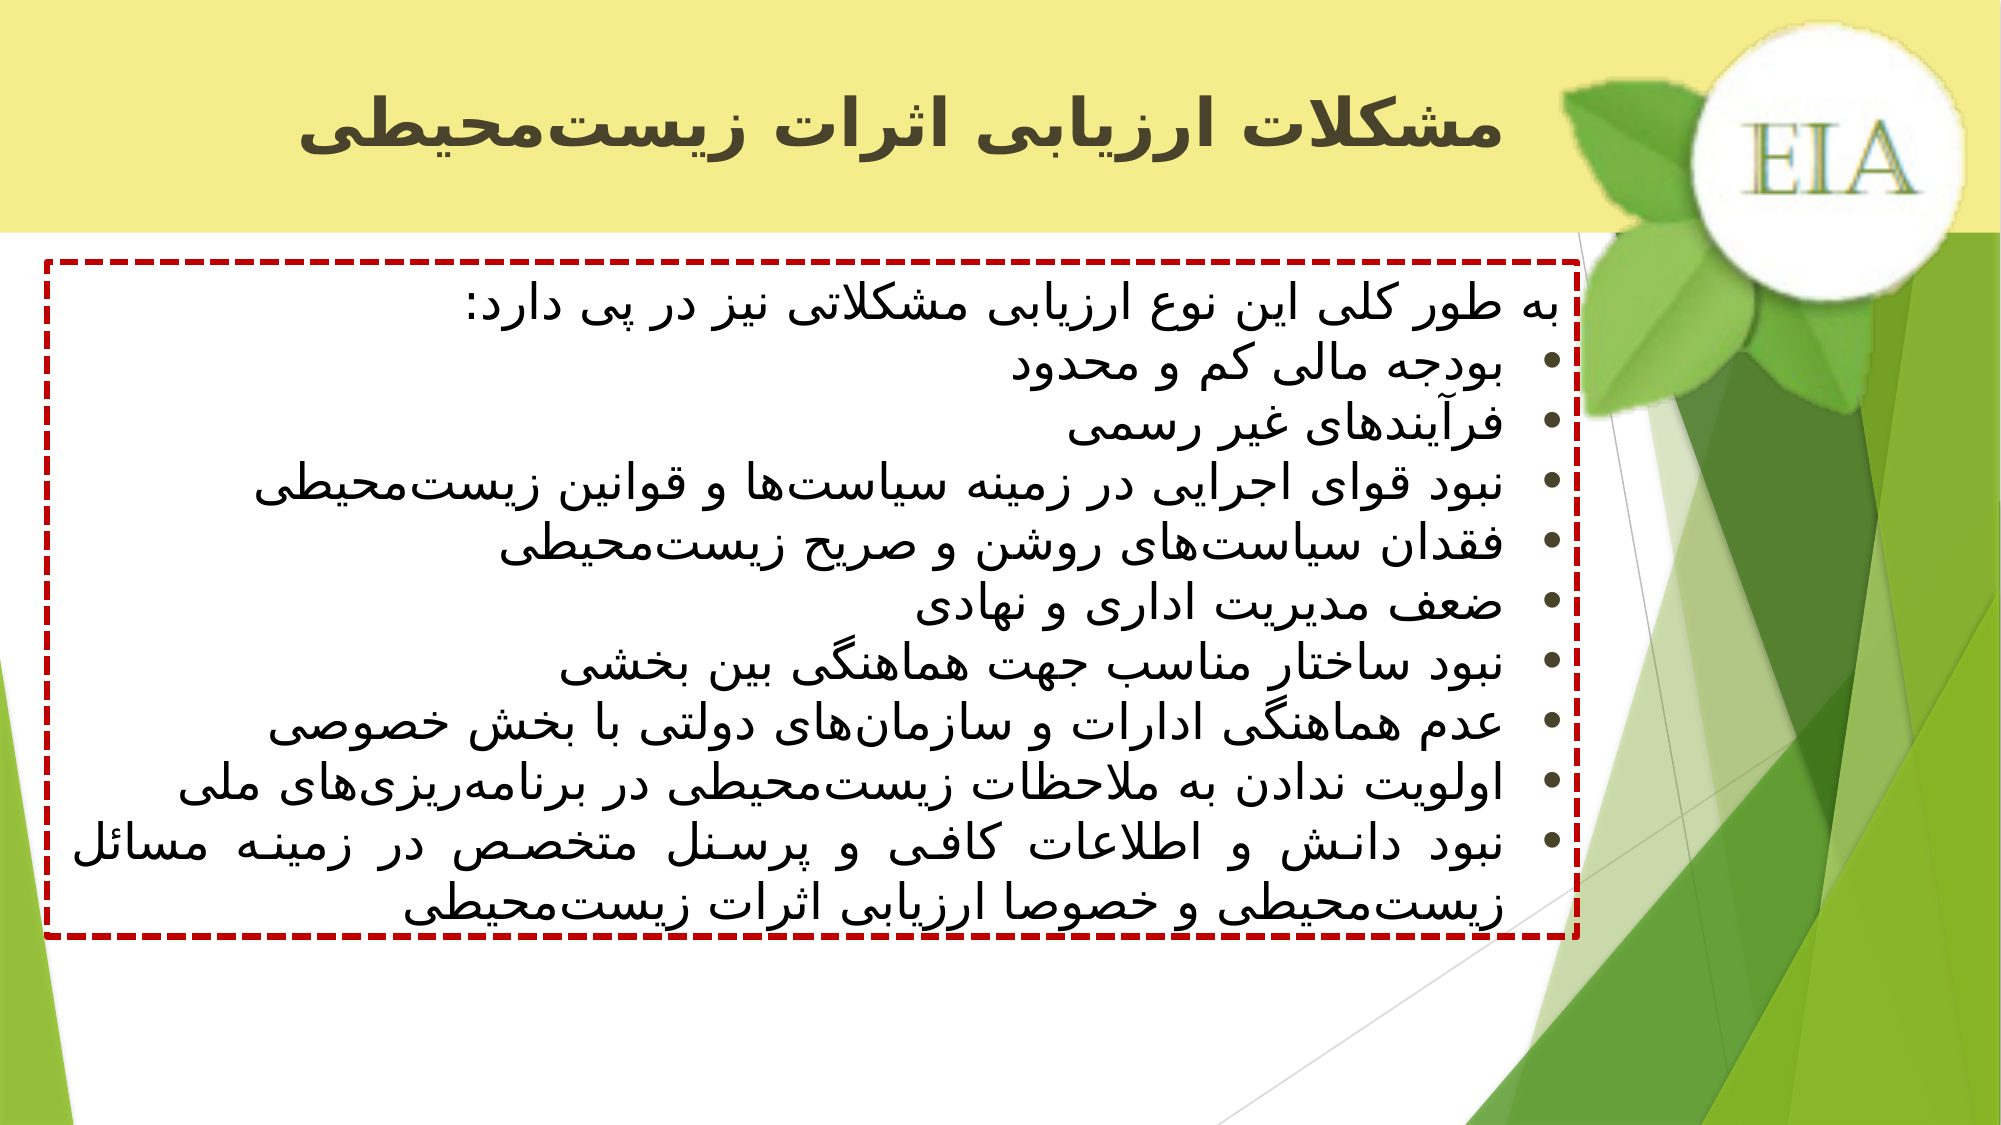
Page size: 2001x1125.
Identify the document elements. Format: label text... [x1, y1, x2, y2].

text_box به طور کلی این نوع ارزیابی مشکلاتی نیز در پی دارد: بودجه مالی کم و محدود فرآیندهای غیر رسمی نبود قوای اجرایی در زمینه سیاست‌ها و قوانین زیست‌محیطی فقدان سیاست‌های روشن و صریح زیست‌محیطی ضعف مدیریت اداری و نهادی نبود ساختار مناسب جهت هماهنگی بین بخشی عدم هماهنگی ادارات و سازمان‌های دولتی با بخش خصوصی اولویت ندادن به ملاحظات زیست‌محیطی در برنامه‌ریزی‌های ملی نبود دانش و اطلاعات کافی و پرسنل متخصص در زمینه مسائل زیست‌محیطی و خصوصا ارزیابی اثرات زیست‌محیطی [47, 261, 1577, 937]
picture [1522, 15, 1982, 450]
text_box مشکلات ارزیابی اثرات زیست‌محیطی [188, 72, 1522, 167]
